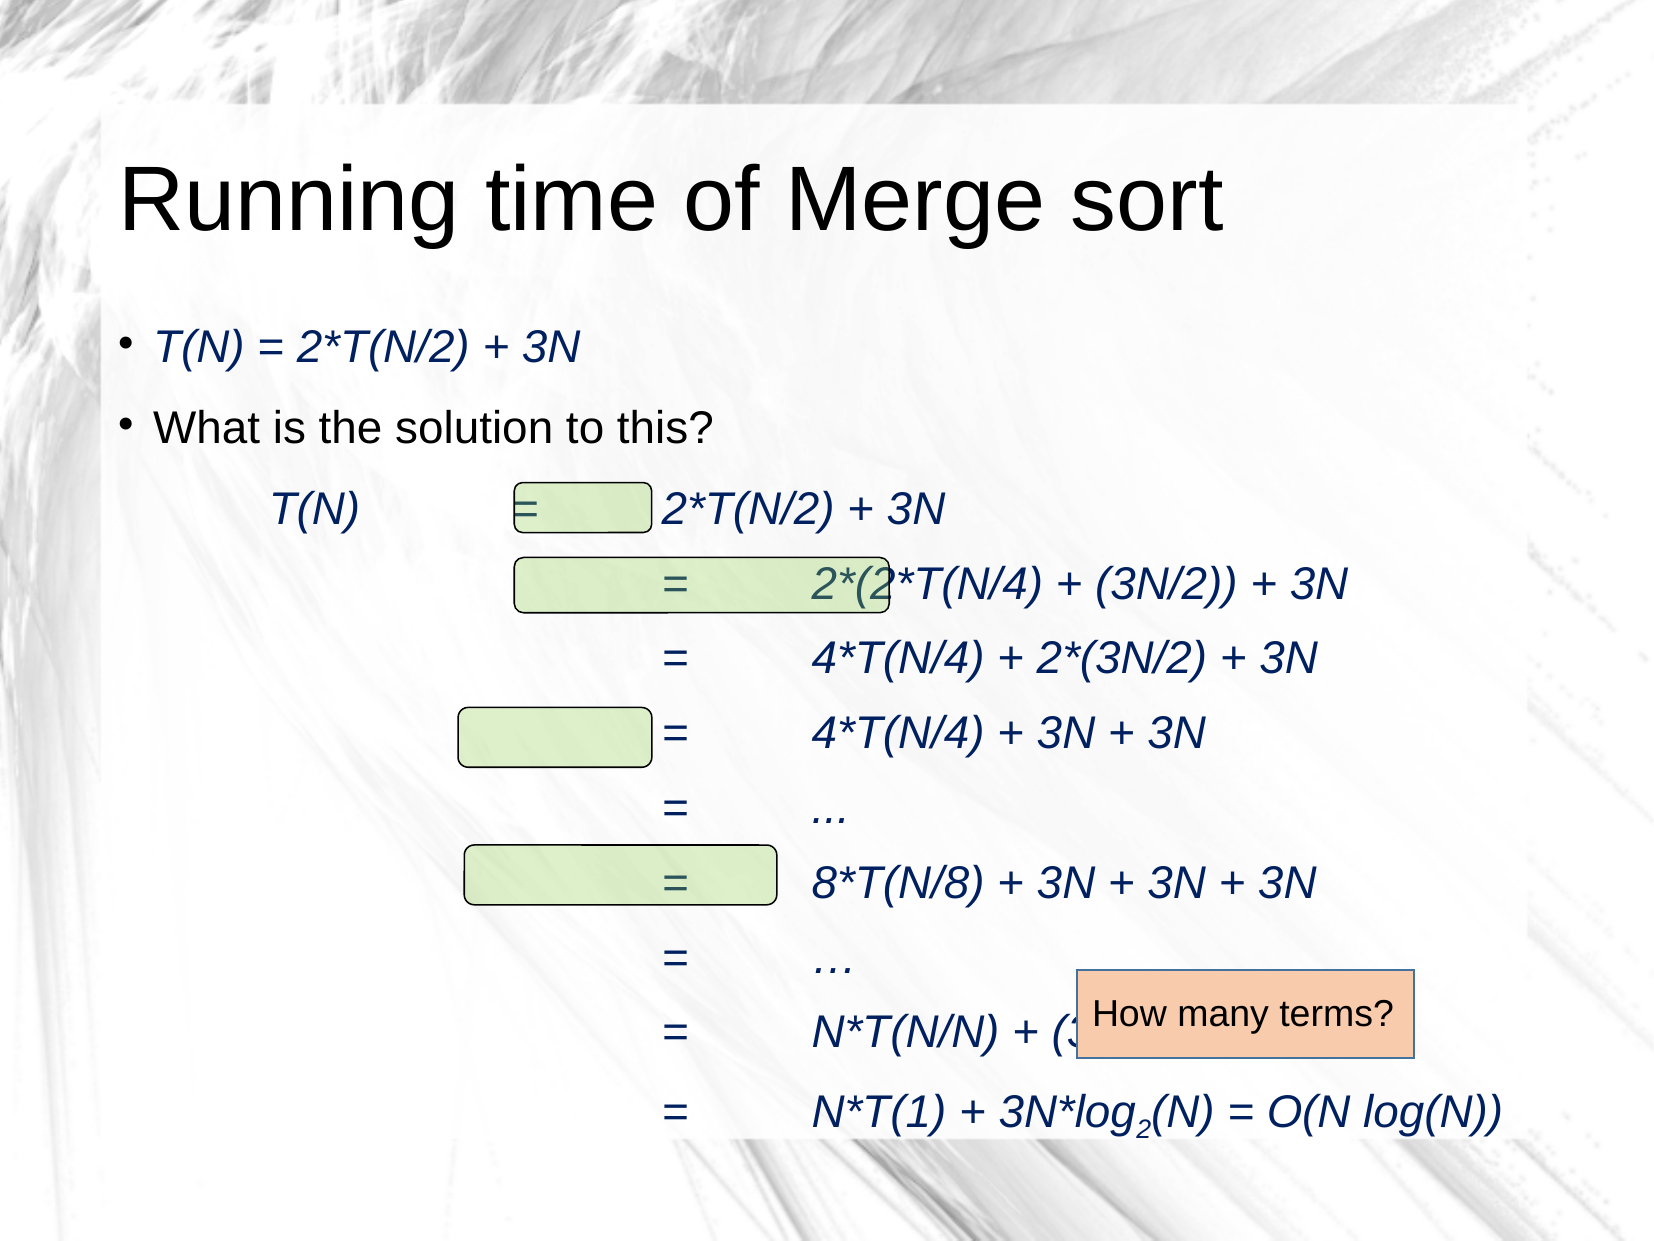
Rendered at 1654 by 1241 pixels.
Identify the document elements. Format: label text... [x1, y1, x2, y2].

title Running time of Merge sort [118, 112, 1506, 281]
text_box [514, 482, 652, 533]
text_box How many terms? [1076, 969, 1415, 1058]
text_box [464, 844, 777, 905]
text_box [514, 557, 890, 613]
list T(N) = 2*T(N/2) + 3N What is the solution to this? T(N) = 2*T(N/2) + 3N = 2*(2*T(N/4) + (3N/2)) + 3N = 4*T(N/4) + 2*(3N/2) + 3N = 4*T(N/4) + 3N + 3N = ... = 8*T(N/8) + 3N + 3N + 3N = … = N*T(N/N) + (3N + … + 3N) = N*T(1) + 3N*log2(N) = O(N log(N)) [118, 319, 1571, 1109]
picture [0, 0, 1654, 1241]
text_box [458, 707, 652, 768]
